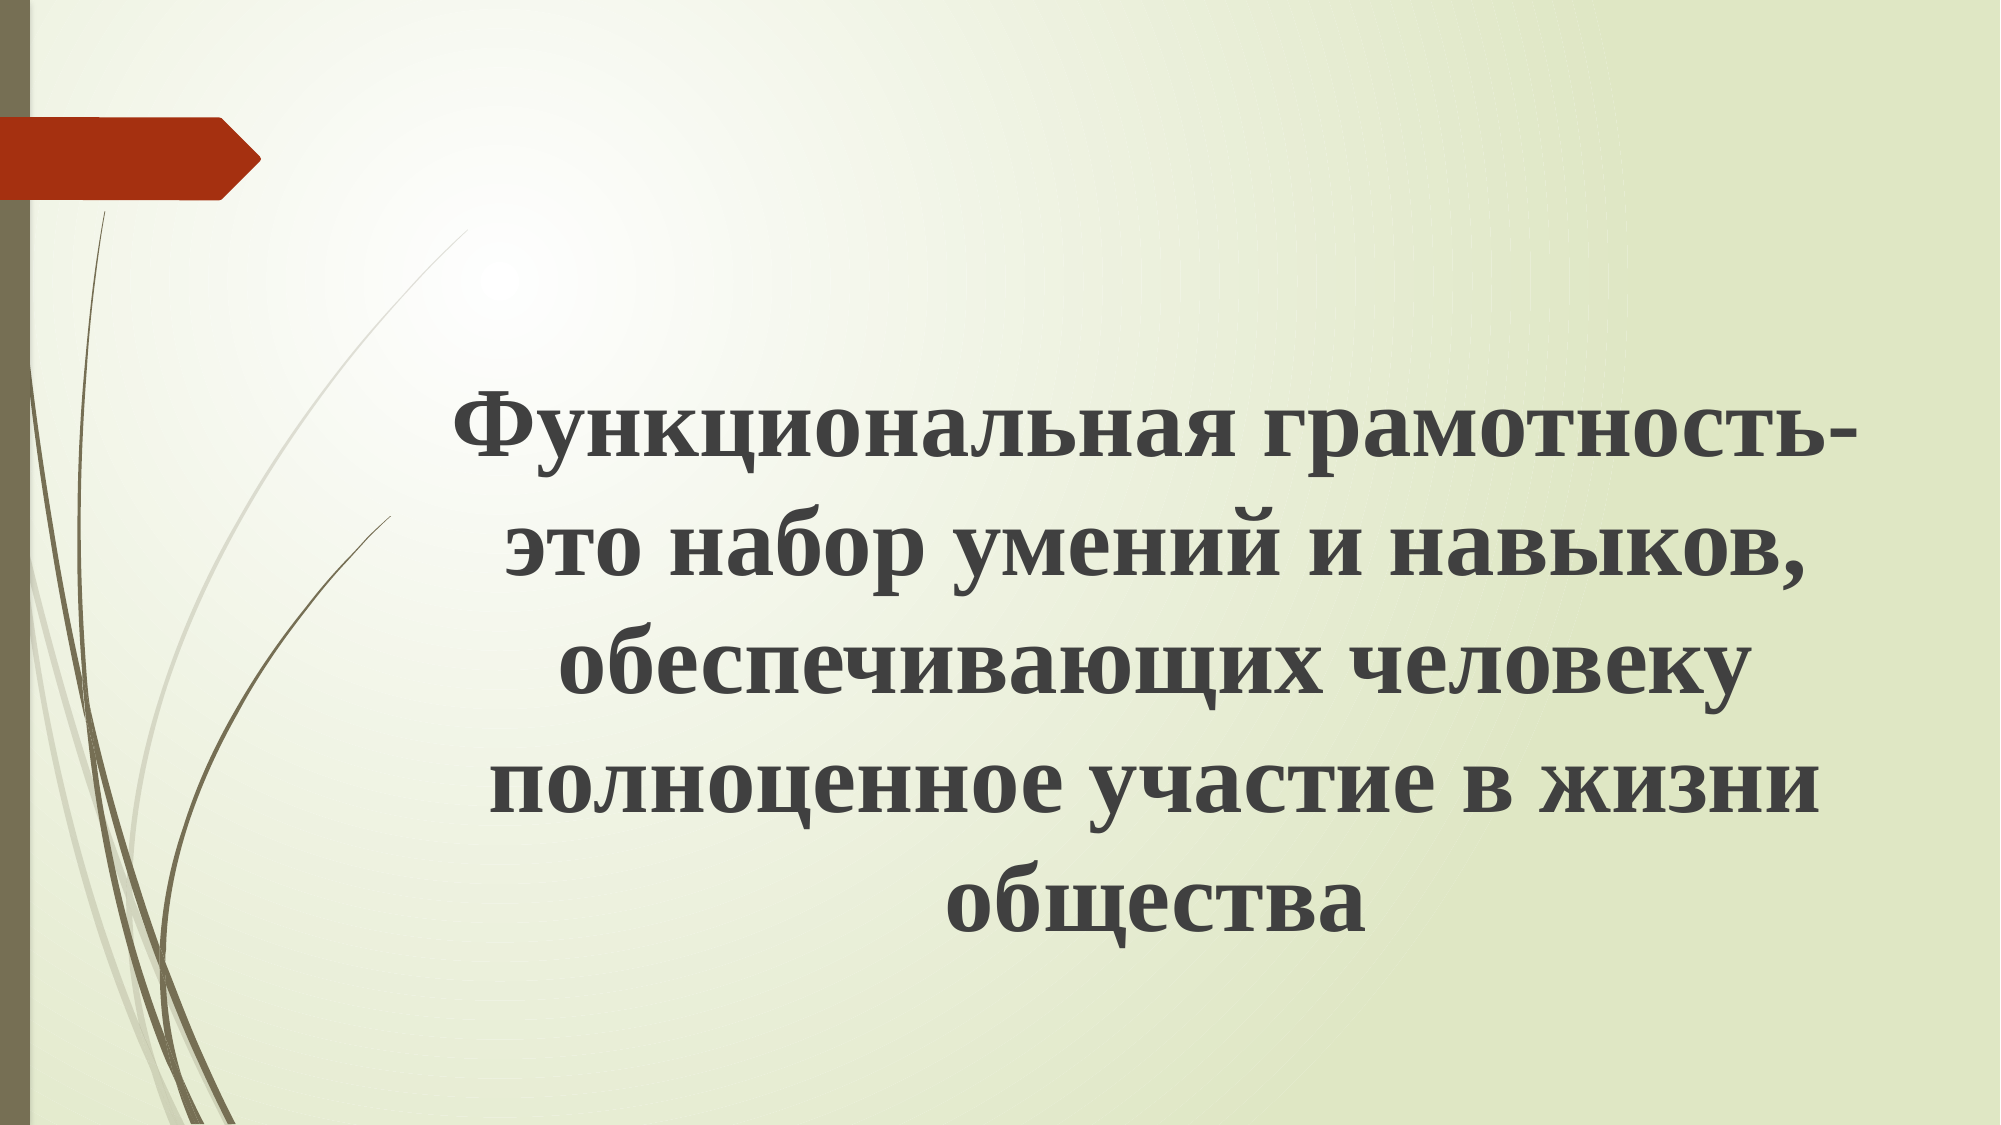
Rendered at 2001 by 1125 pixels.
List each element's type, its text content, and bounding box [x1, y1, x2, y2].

list Функциональная грамотность- это набор умений и навыков, обеспечивающих человеку полноценное участие в жизни общества [424, 350, 1888, 970]
